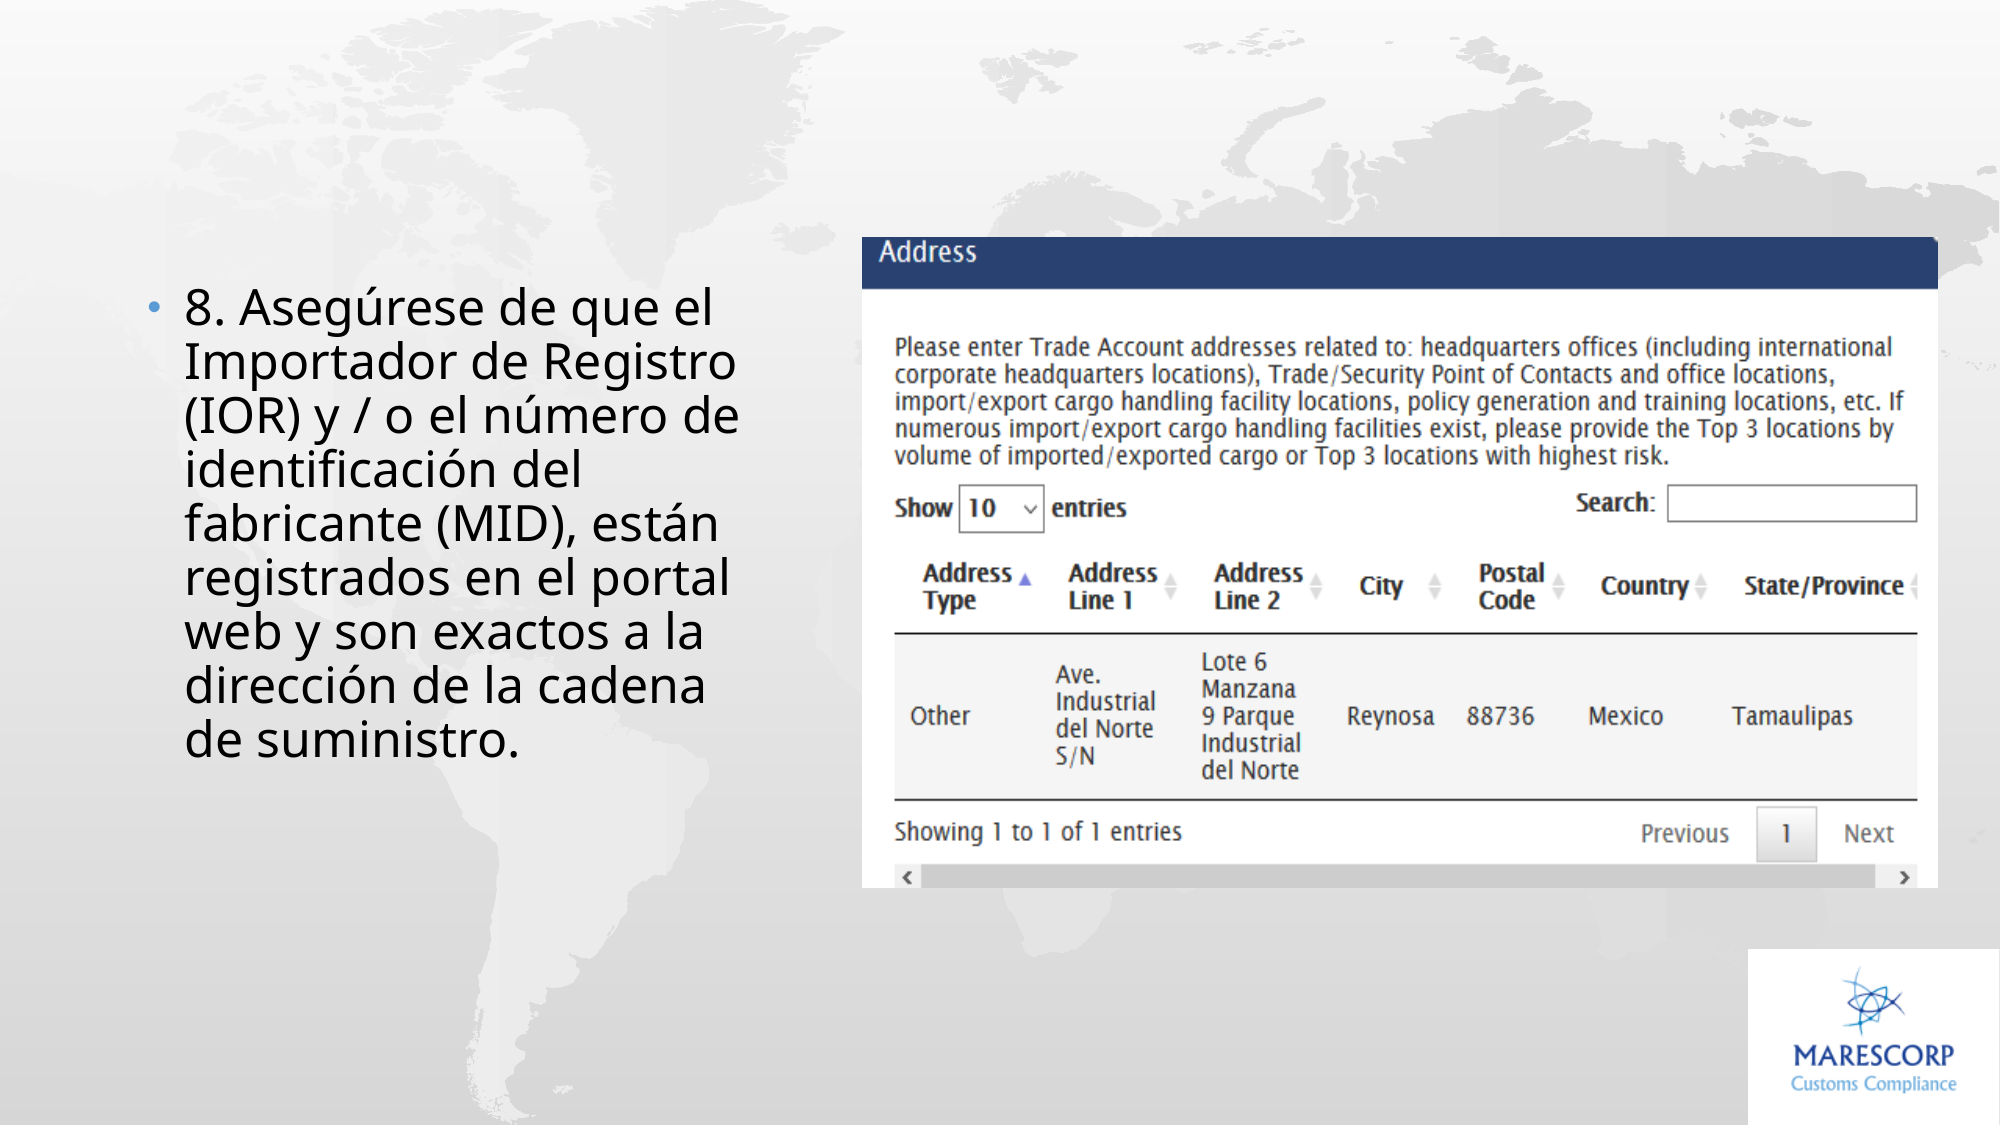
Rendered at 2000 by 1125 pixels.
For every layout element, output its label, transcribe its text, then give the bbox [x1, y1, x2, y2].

picture [1748, 949, 2000, 1125]
list 8. Asegúrese de que el Importador de Registro (IOR) y / o el número de identificación del fabricante (MID), están registrados en el portal web y son exactos a la dirección de la cadena de suministro. [124, 275, 763, 988]
picture [862, 237, 1938, 888]
